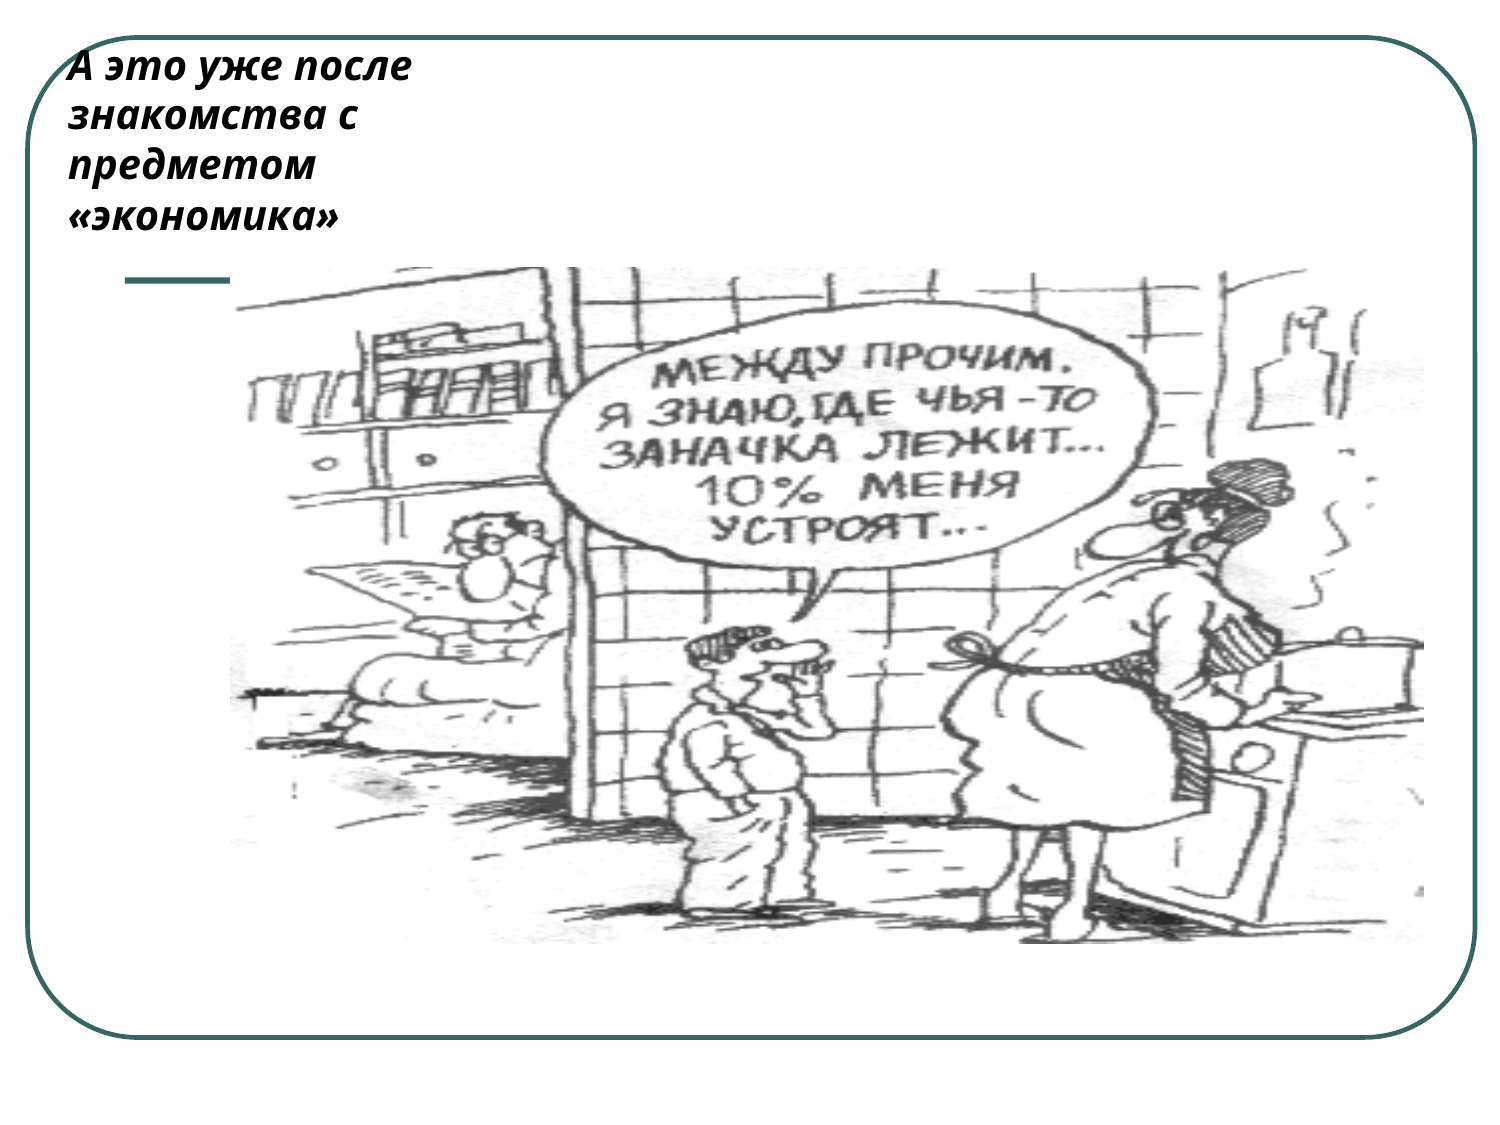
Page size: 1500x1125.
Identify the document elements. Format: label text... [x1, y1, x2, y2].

picture [229, 266, 1424, 945]
text_box А это уже после знакомства с предметом «экономика» [53, 30, 609, 246]
